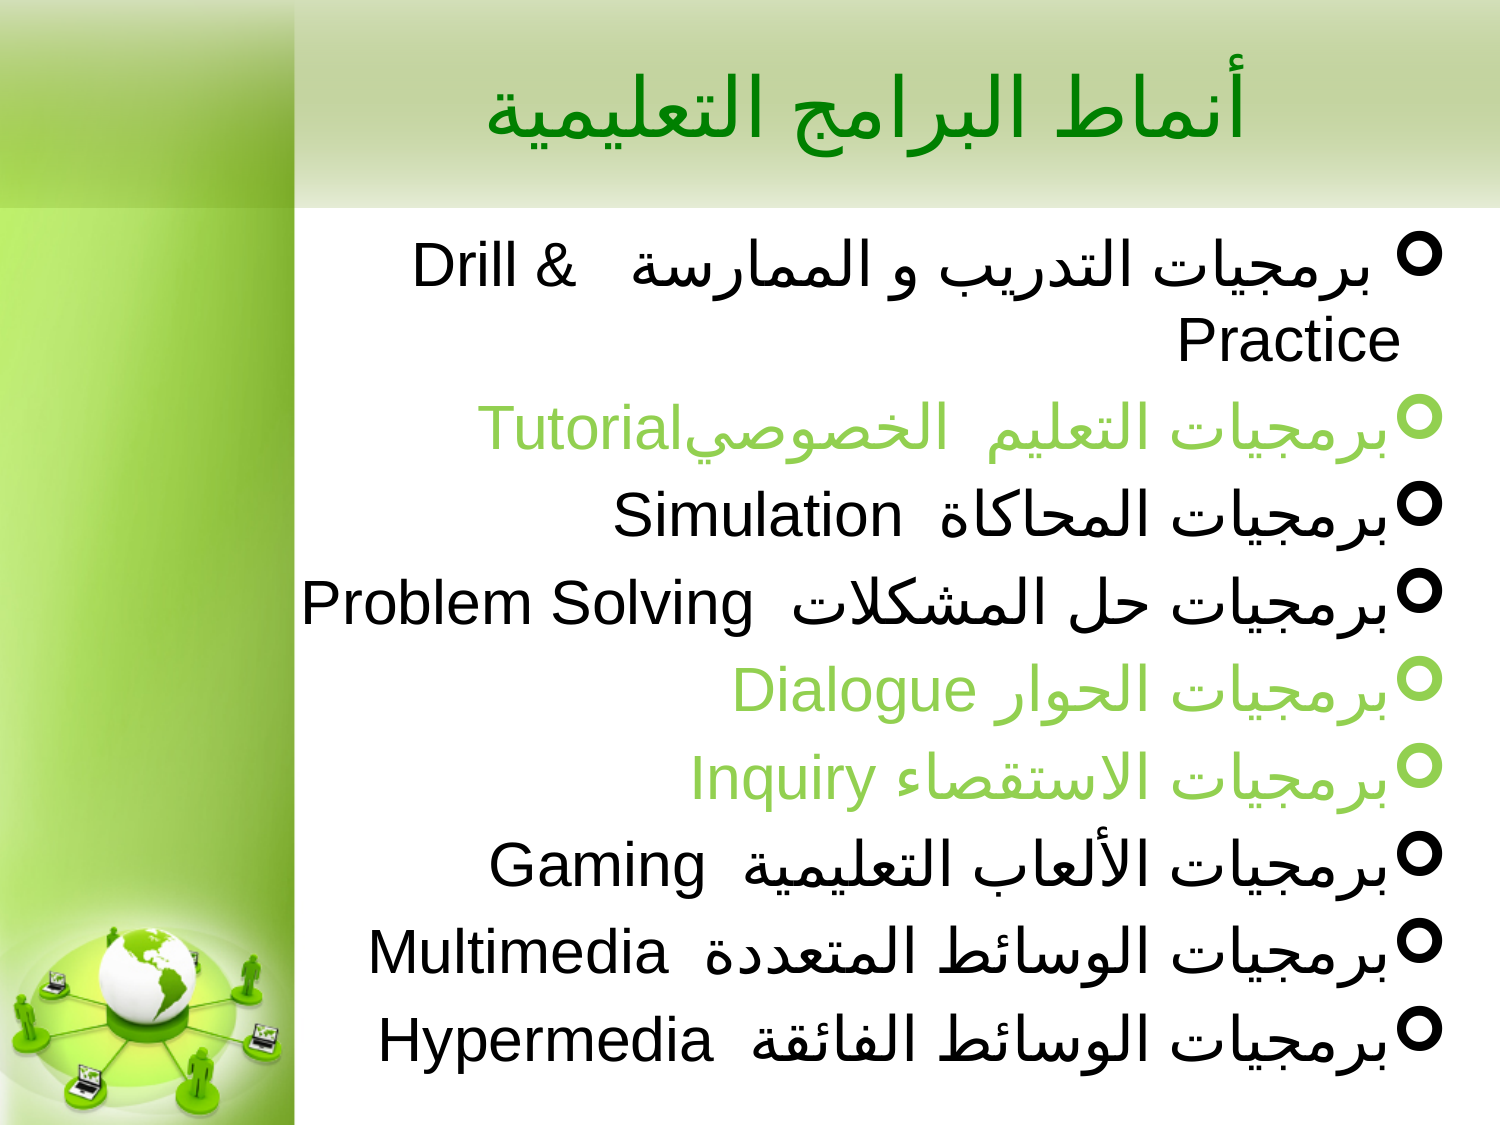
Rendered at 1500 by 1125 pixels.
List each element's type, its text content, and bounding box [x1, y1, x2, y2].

title أنماط البرامج التعليمية [297, 45, 1436, 163]
picture [0, 208, 1500, 1125]
text_box [0, 0, 1500, 208]
list برمجيات التدريب و الممارسة Drill & Practice برمجيات التعليم الخصوصيTutorial برمجيات المحاكاة Simulation برمجيات حل المشكلات Problem Solving برمجيات الحوار Dialogue برمجيات الاستقصاء Inquiry برمجيات الألعاب التعليمية Gaming برمجيات الوسائط المتعددة Multimedia برمجيات الوسائط الفائقة Hypermedia [218, 216, 1463, 1083]
